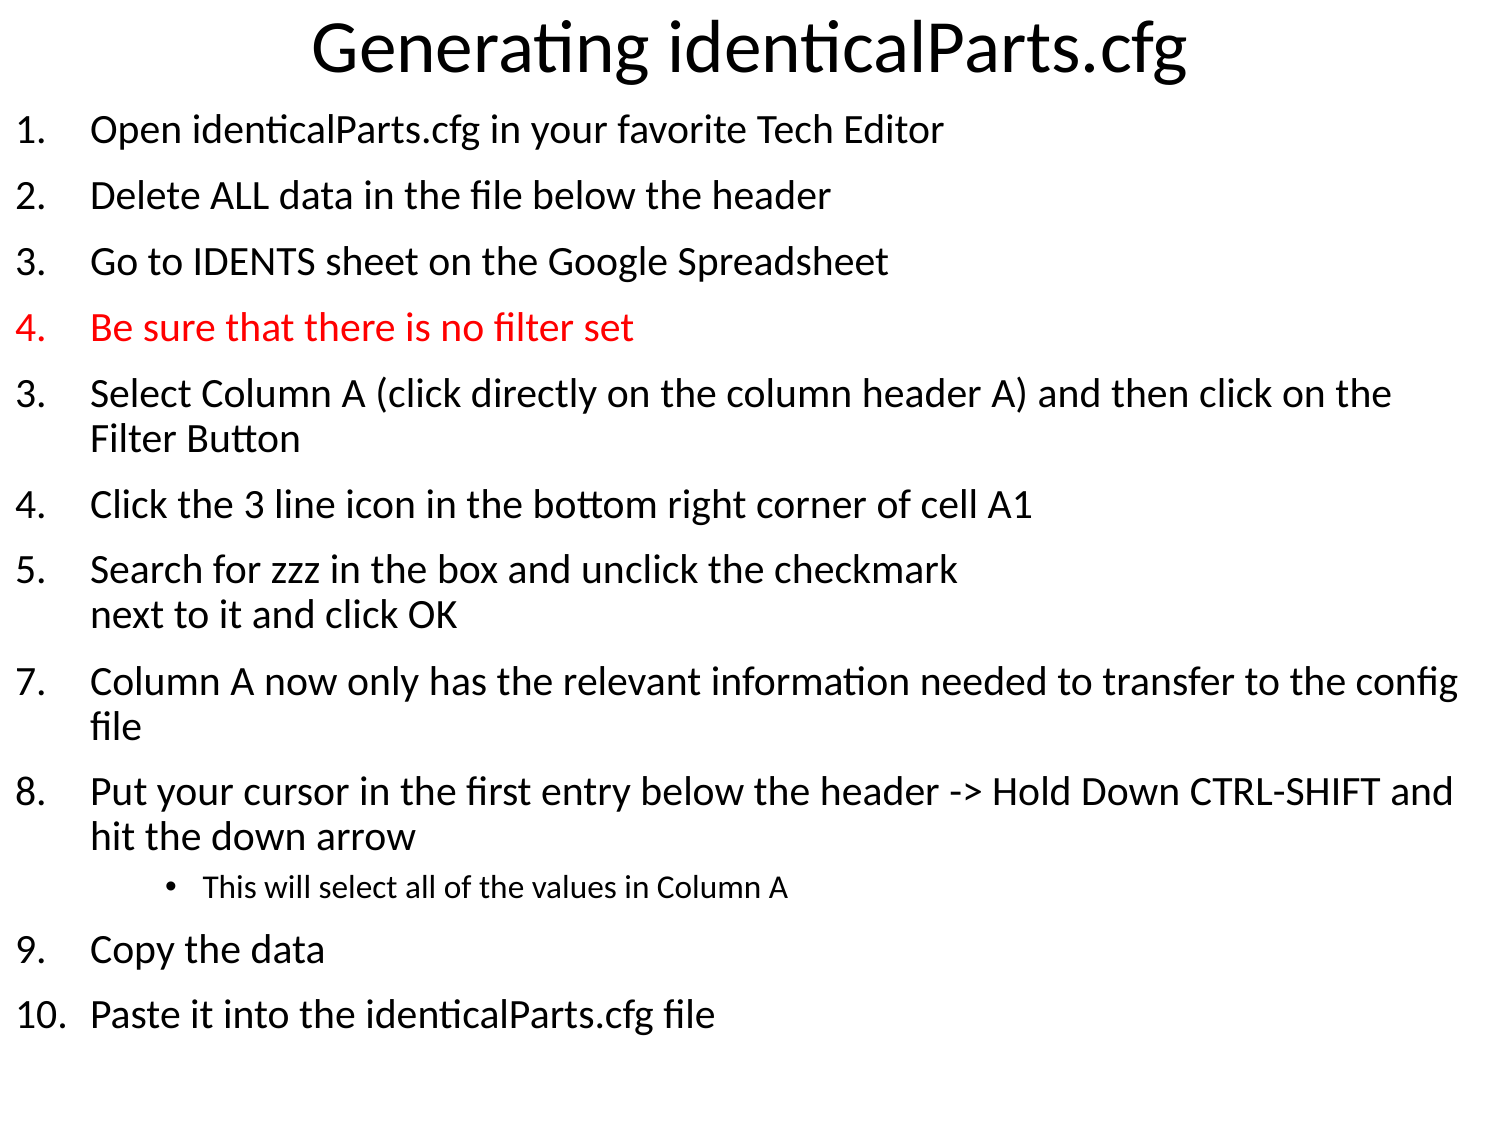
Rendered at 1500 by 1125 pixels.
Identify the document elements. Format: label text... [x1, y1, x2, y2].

list Open identicalParts.cfg in your favorite Tech Editor Delete ALL data in the file below the header Go to IDENTS sheet on the Google Spreadsheet Be sure that there is no filter set Select Column A (click directly on the column header A) and then click on the Filter Button Click the 3 line icon in the bottom right corner of cell A1 Search for zzz in the box and unclick the checkmark next to it and click OK Column A now only has the relevant information needed to transfer to the config file Put your cursor in the first entry below the header -> Hold Down CTRL-SHIFT and hit the down arrow This will select all of the values in Column A Copy the data Paste it into the identicalParts.cfg file [0, 99, 1500, 1125]
title Generating identicalParts.cfg [0, 0, 1500, 97]
